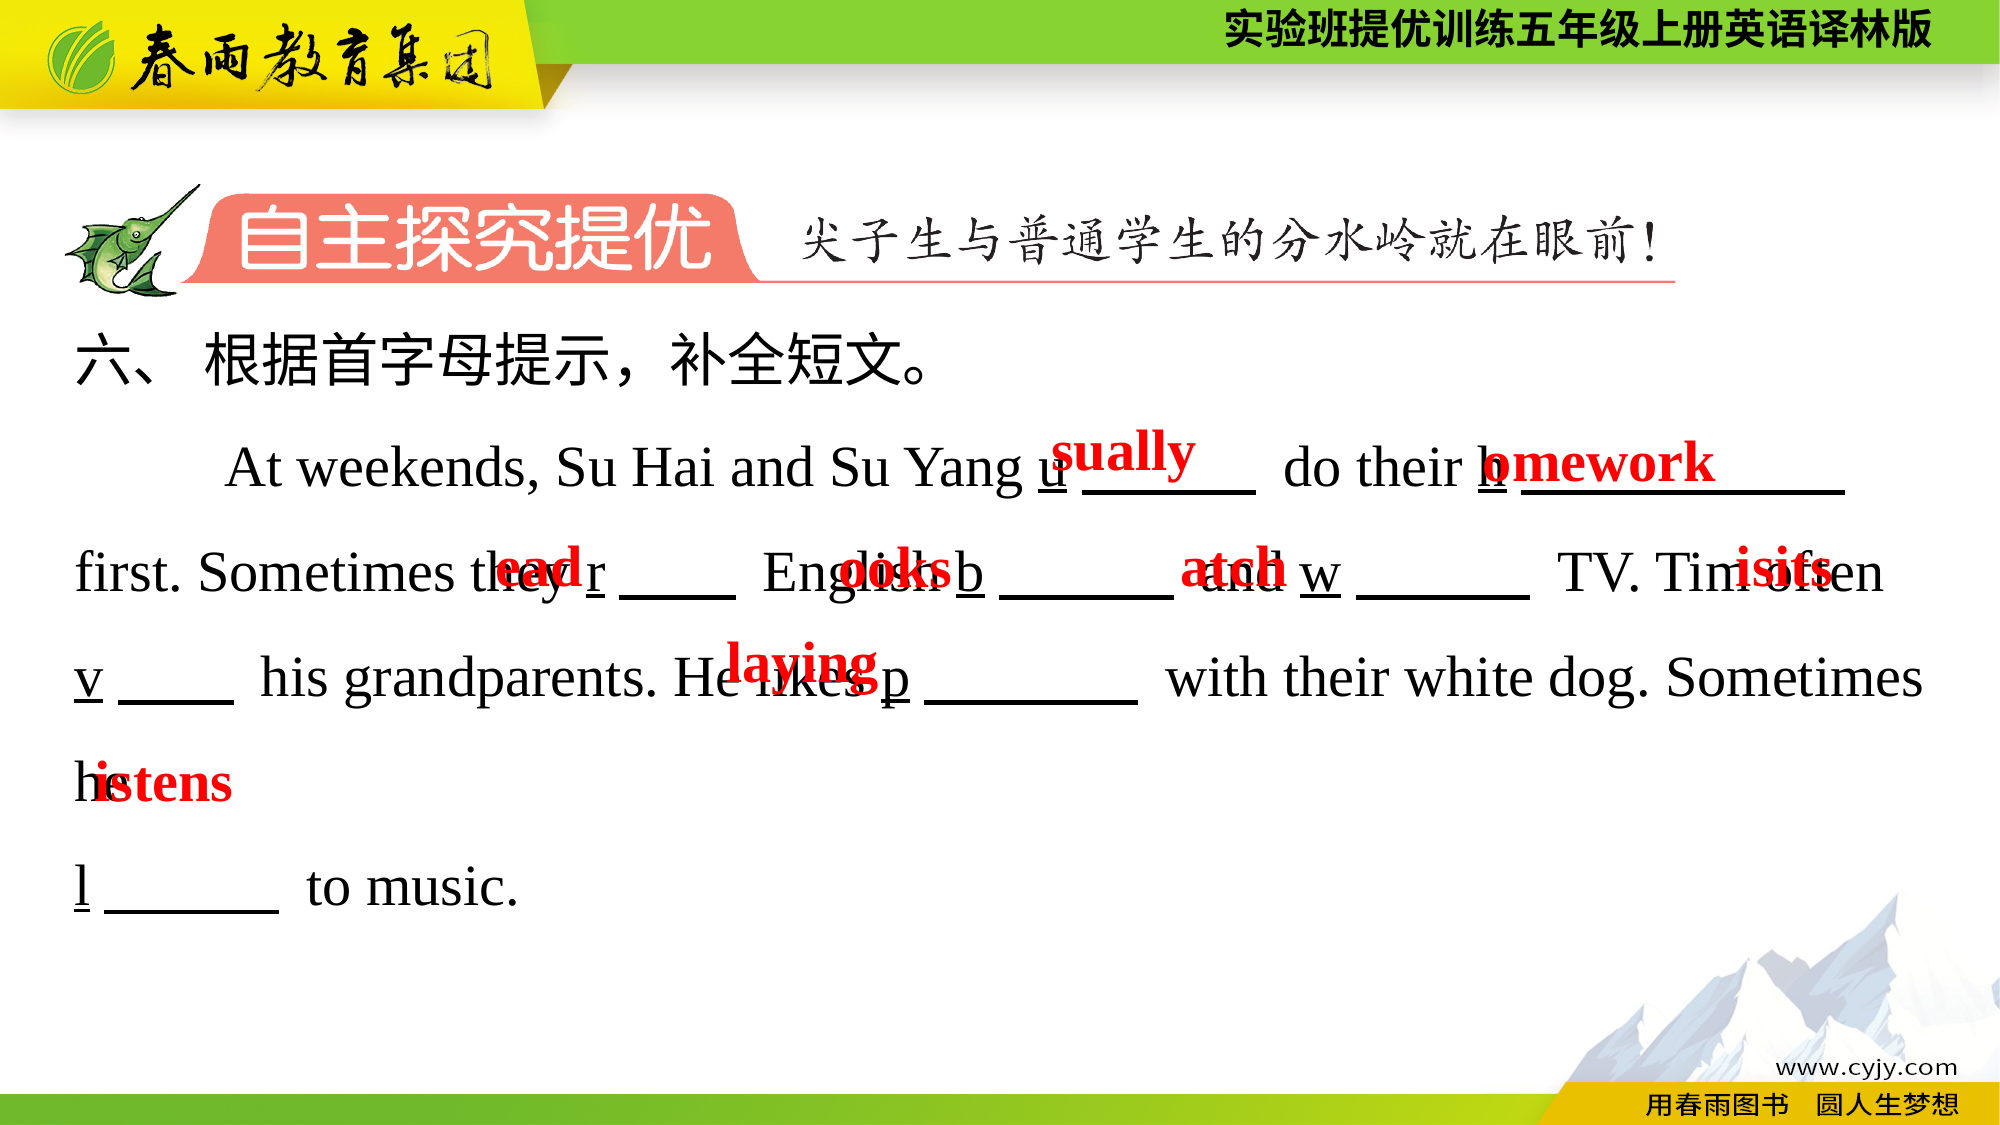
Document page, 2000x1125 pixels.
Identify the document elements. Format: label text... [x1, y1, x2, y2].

text_box ead [480, 520, 598, 606]
text_box omework [1467, 415, 1731, 501]
list 六、 根据首字母提示，补全短文。 At weekends, Su Hai and Su Yang u do their h first. Sometimes they r English b and w TV. Tim often v his grandparents. He likes p with their white dog. Sometimes he l to music. [59, 205, 1944, 842]
text_box laying [711, 616, 895, 702]
text_box istens [79, 735, 249, 821]
text_box ooks [823, 522, 967, 607]
picture [0, 0, 2000, 1125]
text_box isits [1720, 520, 1849, 606]
text_box sually [1036, 404, 1213, 490]
text_box atch [1165, 521, 1303, 606]
